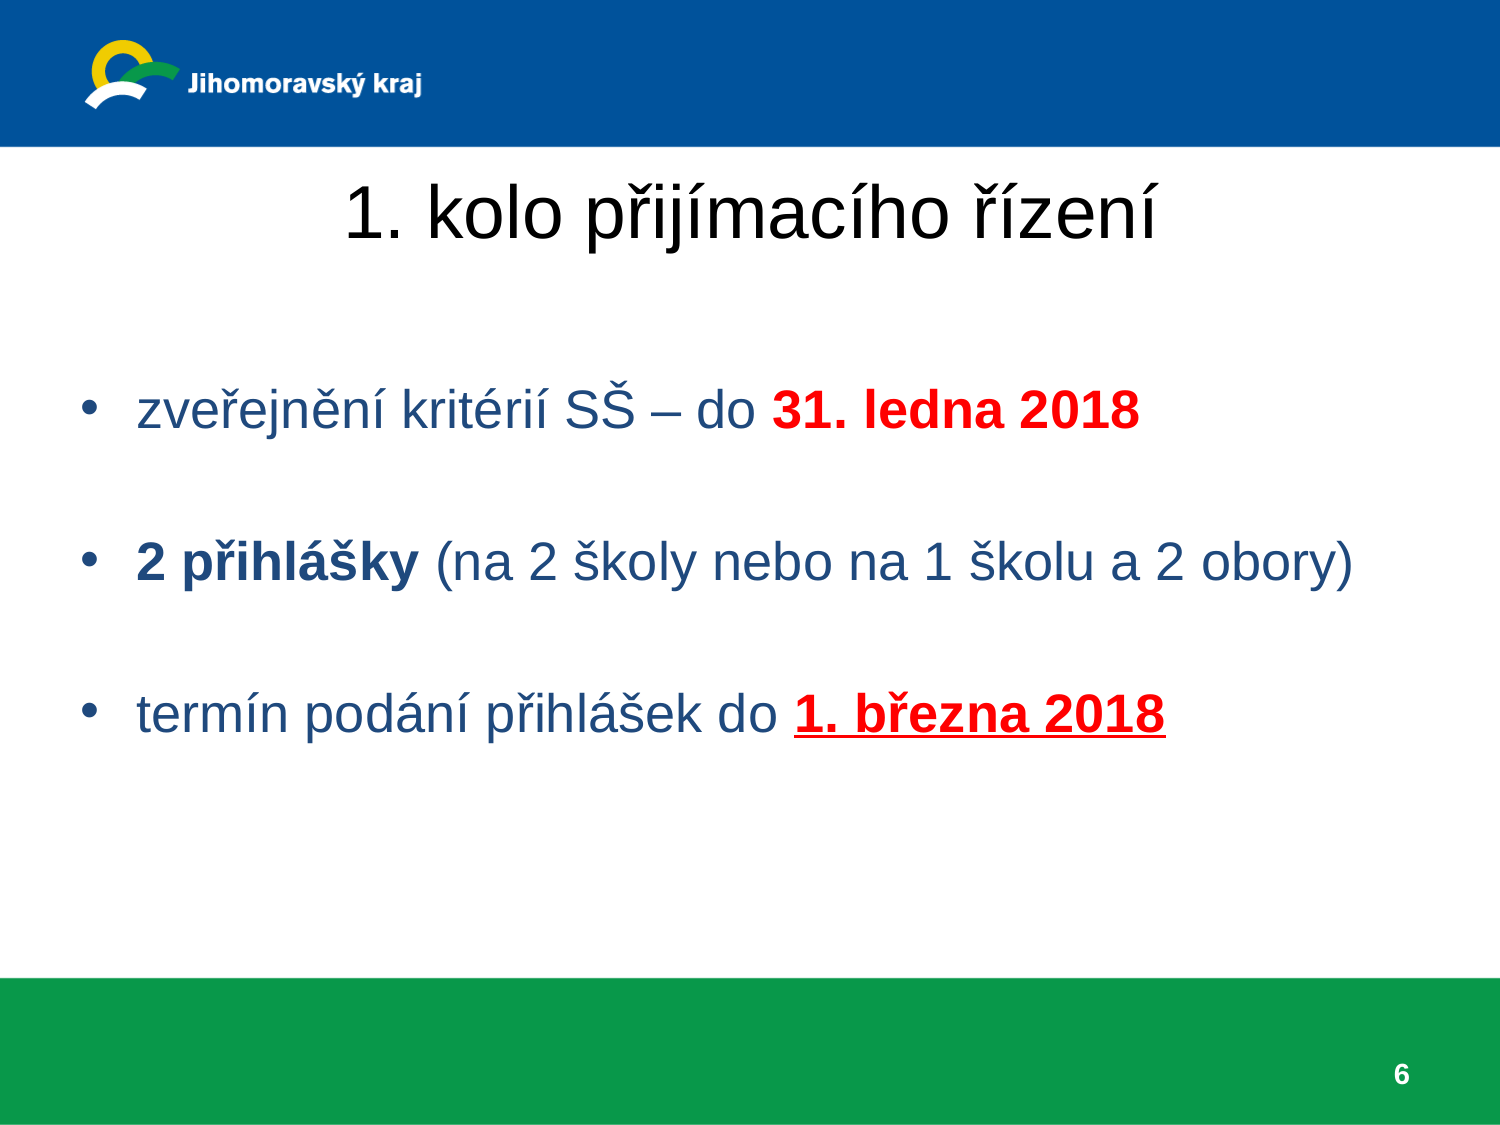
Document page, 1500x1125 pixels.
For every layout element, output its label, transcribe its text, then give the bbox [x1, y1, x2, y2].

list zveřejnění kritérií SŠ – do 31. ledna 2018 2 přihlášky (na 2 školy nebo na 1 školu a 2 obory) termín podání přihlášek do 1. března 2018 [64, 290, 1416, 941]
picture [0, 0, 1500, 1125]
title 1. kolo přijímacího řízení [76, 148, 1427, 268]
slide_number 6 [1074, 1042, 1425, 1103]
